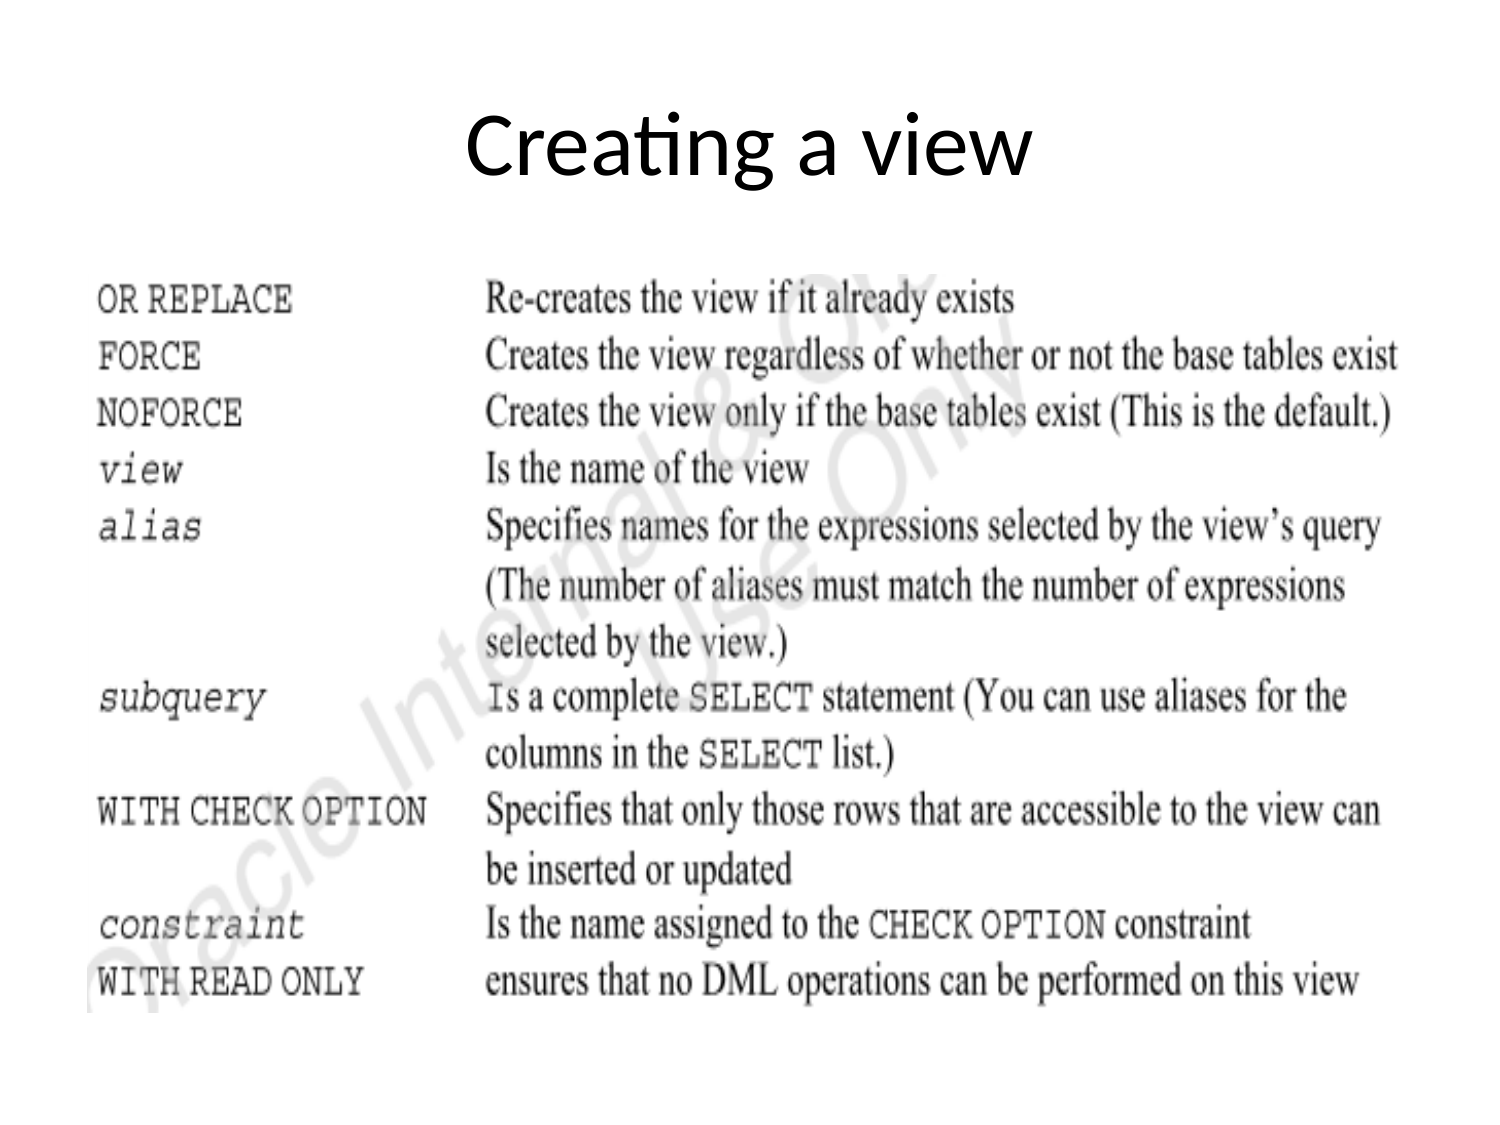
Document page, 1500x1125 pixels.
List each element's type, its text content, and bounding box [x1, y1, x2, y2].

title Creating a view [75, 45, 1425, 233]
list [87, 274, 1413, 1013]
